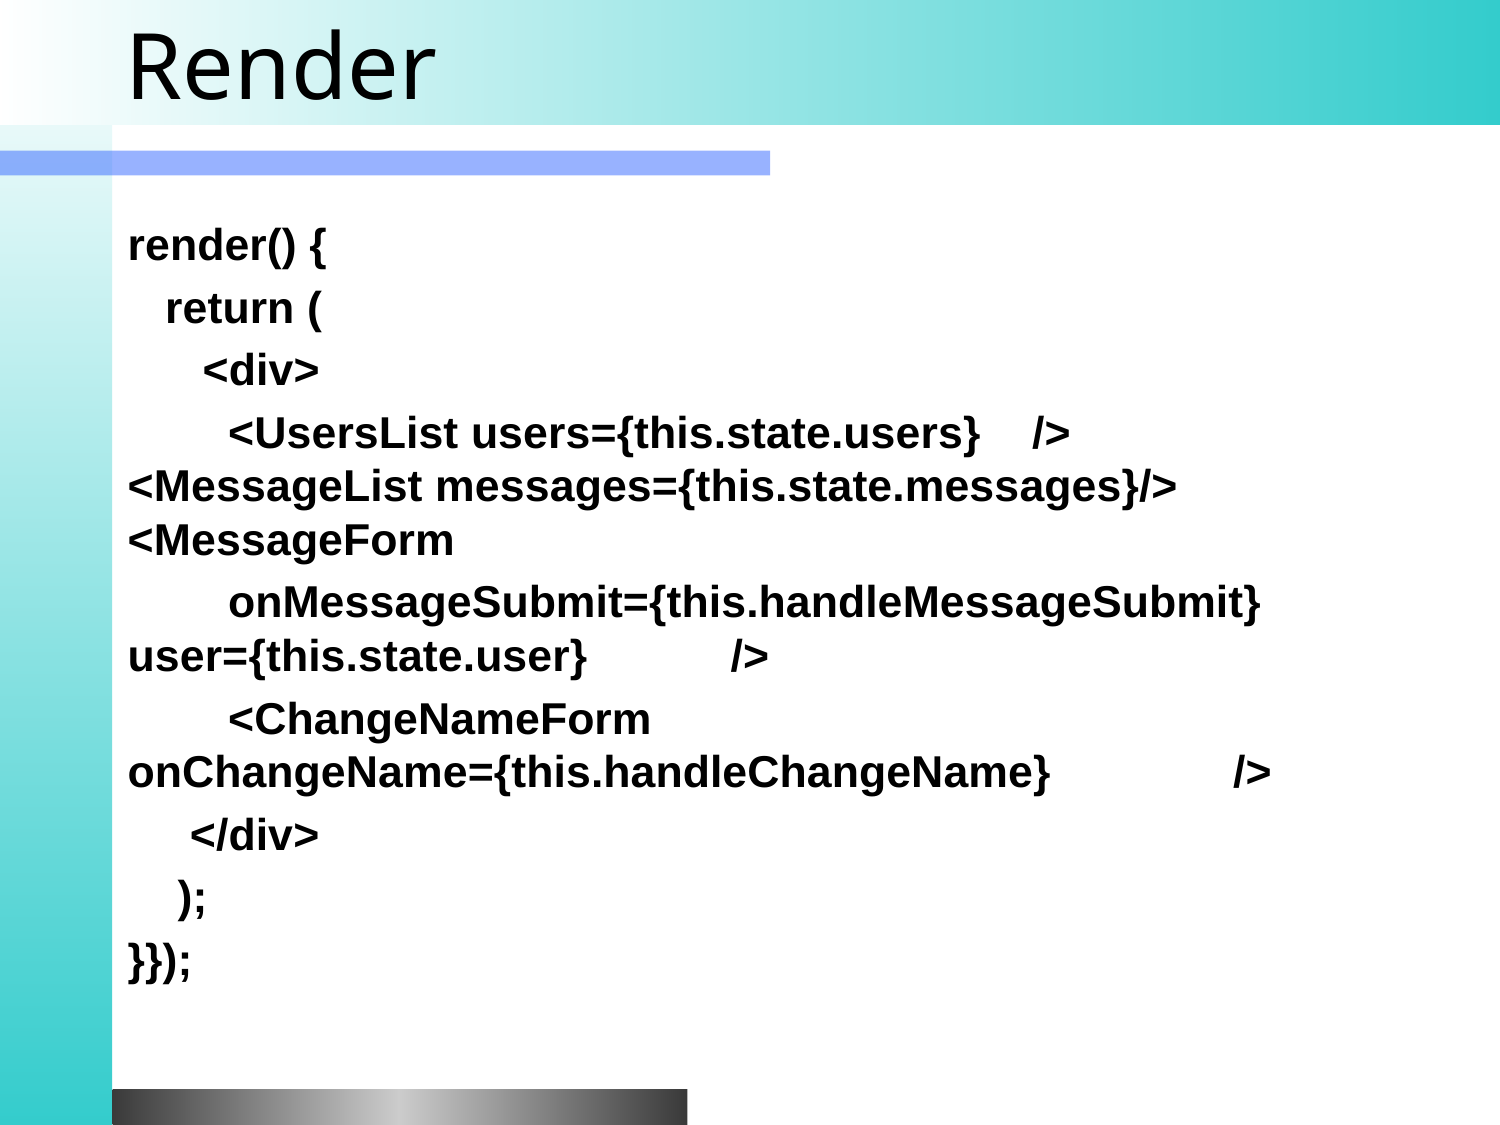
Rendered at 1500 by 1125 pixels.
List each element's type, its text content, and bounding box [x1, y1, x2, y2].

list render() { return ( <div> <UsersList users={this.state.users} /> <MessageList messages={this.state.messages}/> <MessageForm onMessageSubmit={this.handleMessageSubmit} user={this.state.user} /> <ChangeNameForm onChangeName={this.handleChangeName} /> </div> ); }}); [112, 208, 1388, 1072]
title Render [110, 0, 1388, 127]
